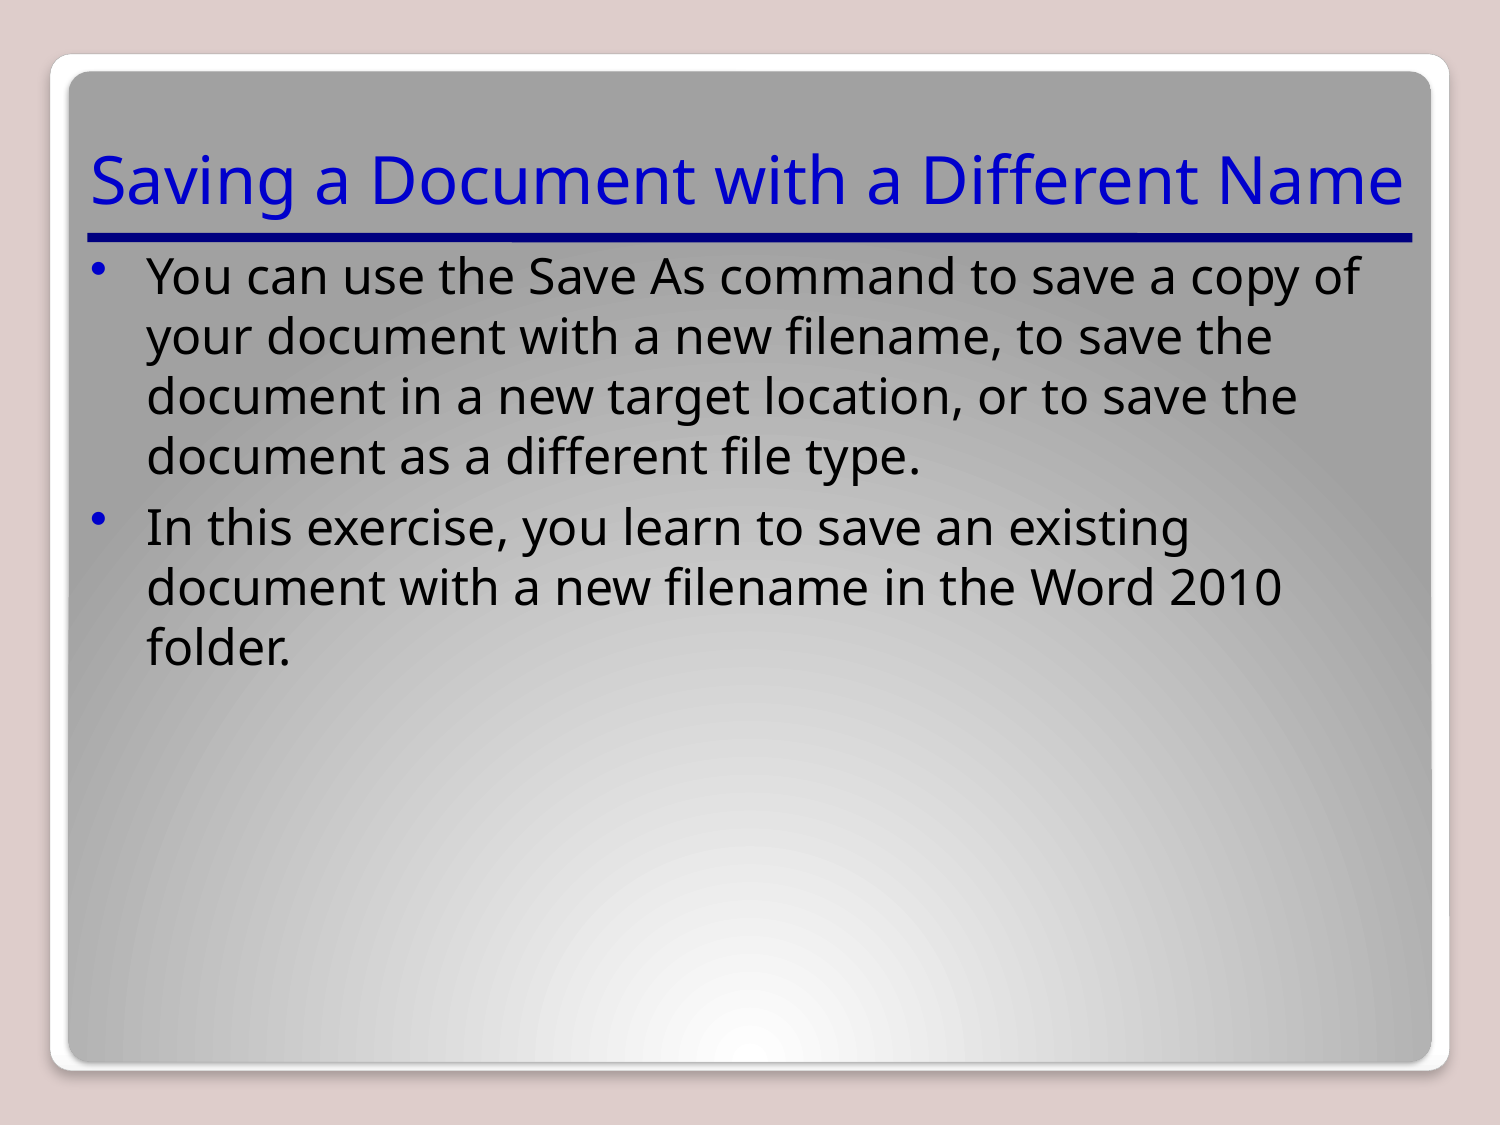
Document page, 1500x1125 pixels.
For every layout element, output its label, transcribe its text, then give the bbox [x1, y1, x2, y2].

list You can use the Save As command to save a copy of your document with a new filename, to save the document in a new target location, or to save the document as a different file type. In this exercise, you learn to save an existing document with a new filename in the Word 2010 folder. [74, 237, 1426, 1063]
title Saving a Document with a Different Name [74, 74, 1426, 226]
